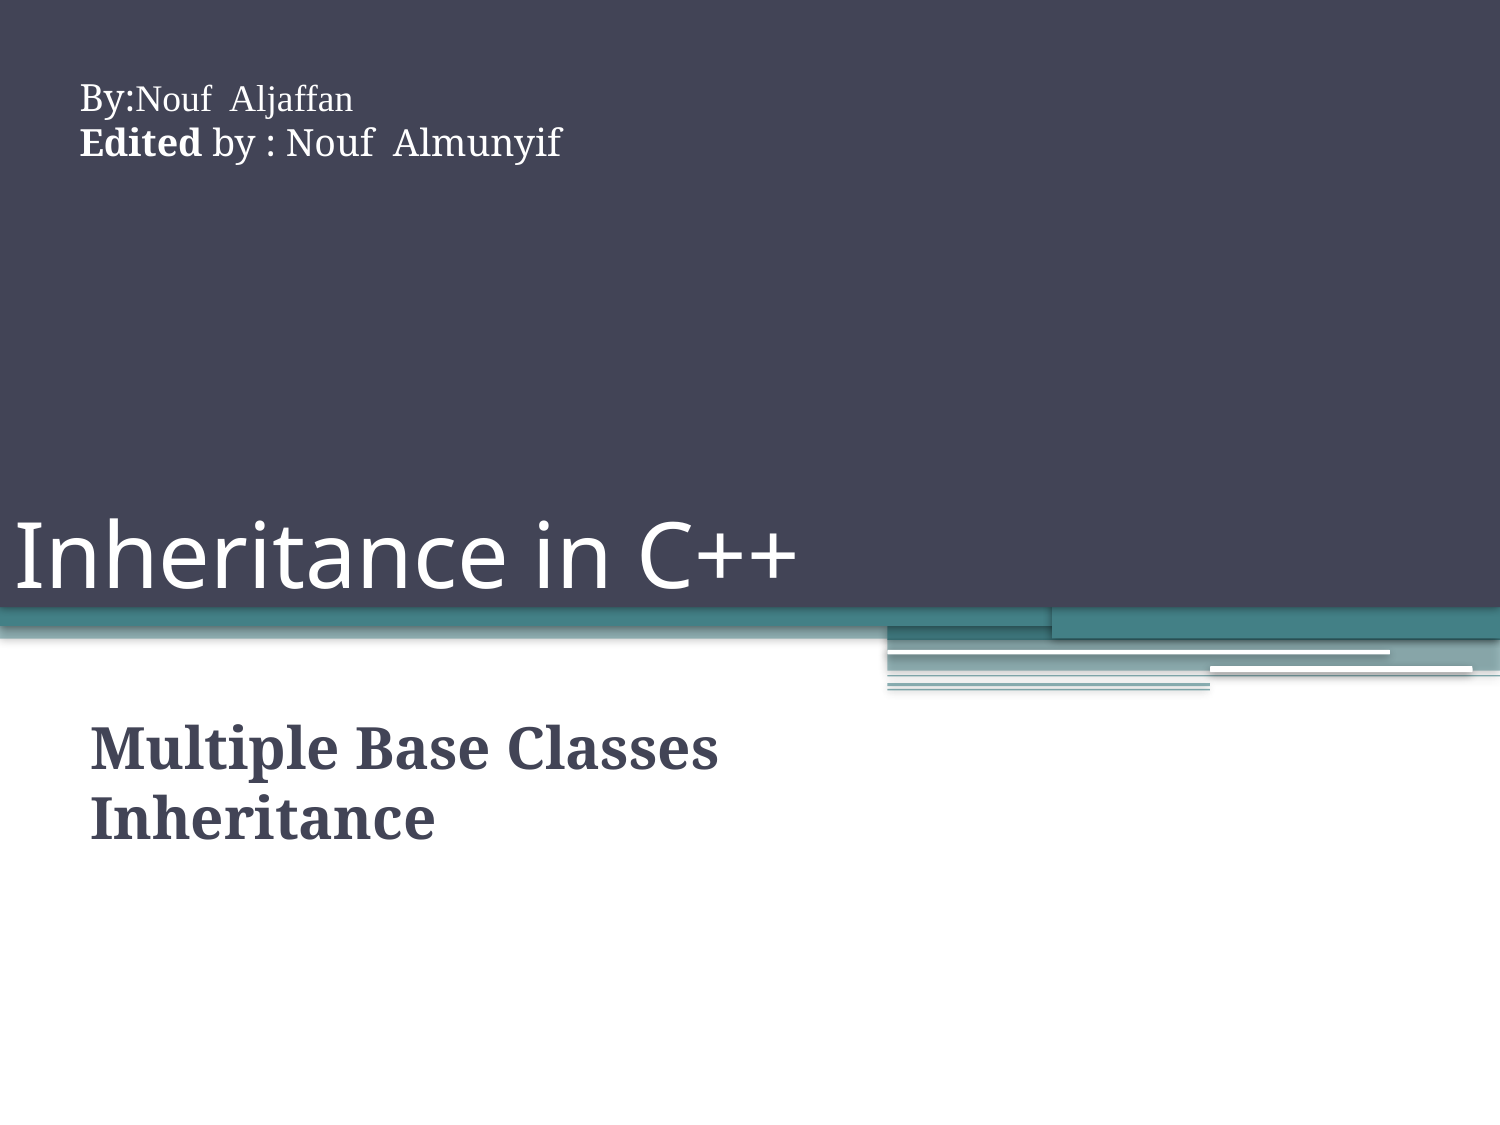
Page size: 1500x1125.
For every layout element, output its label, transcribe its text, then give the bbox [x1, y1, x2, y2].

subtitle Multiple Base Classes Inheritance [64, 704, 878, 992]
text_box By:Nouf Aljaffan Edited by : Nouf Almunyif [64, 66, 603, 172]
title Inheritance in C++ [0, 373, 1388, 615]
